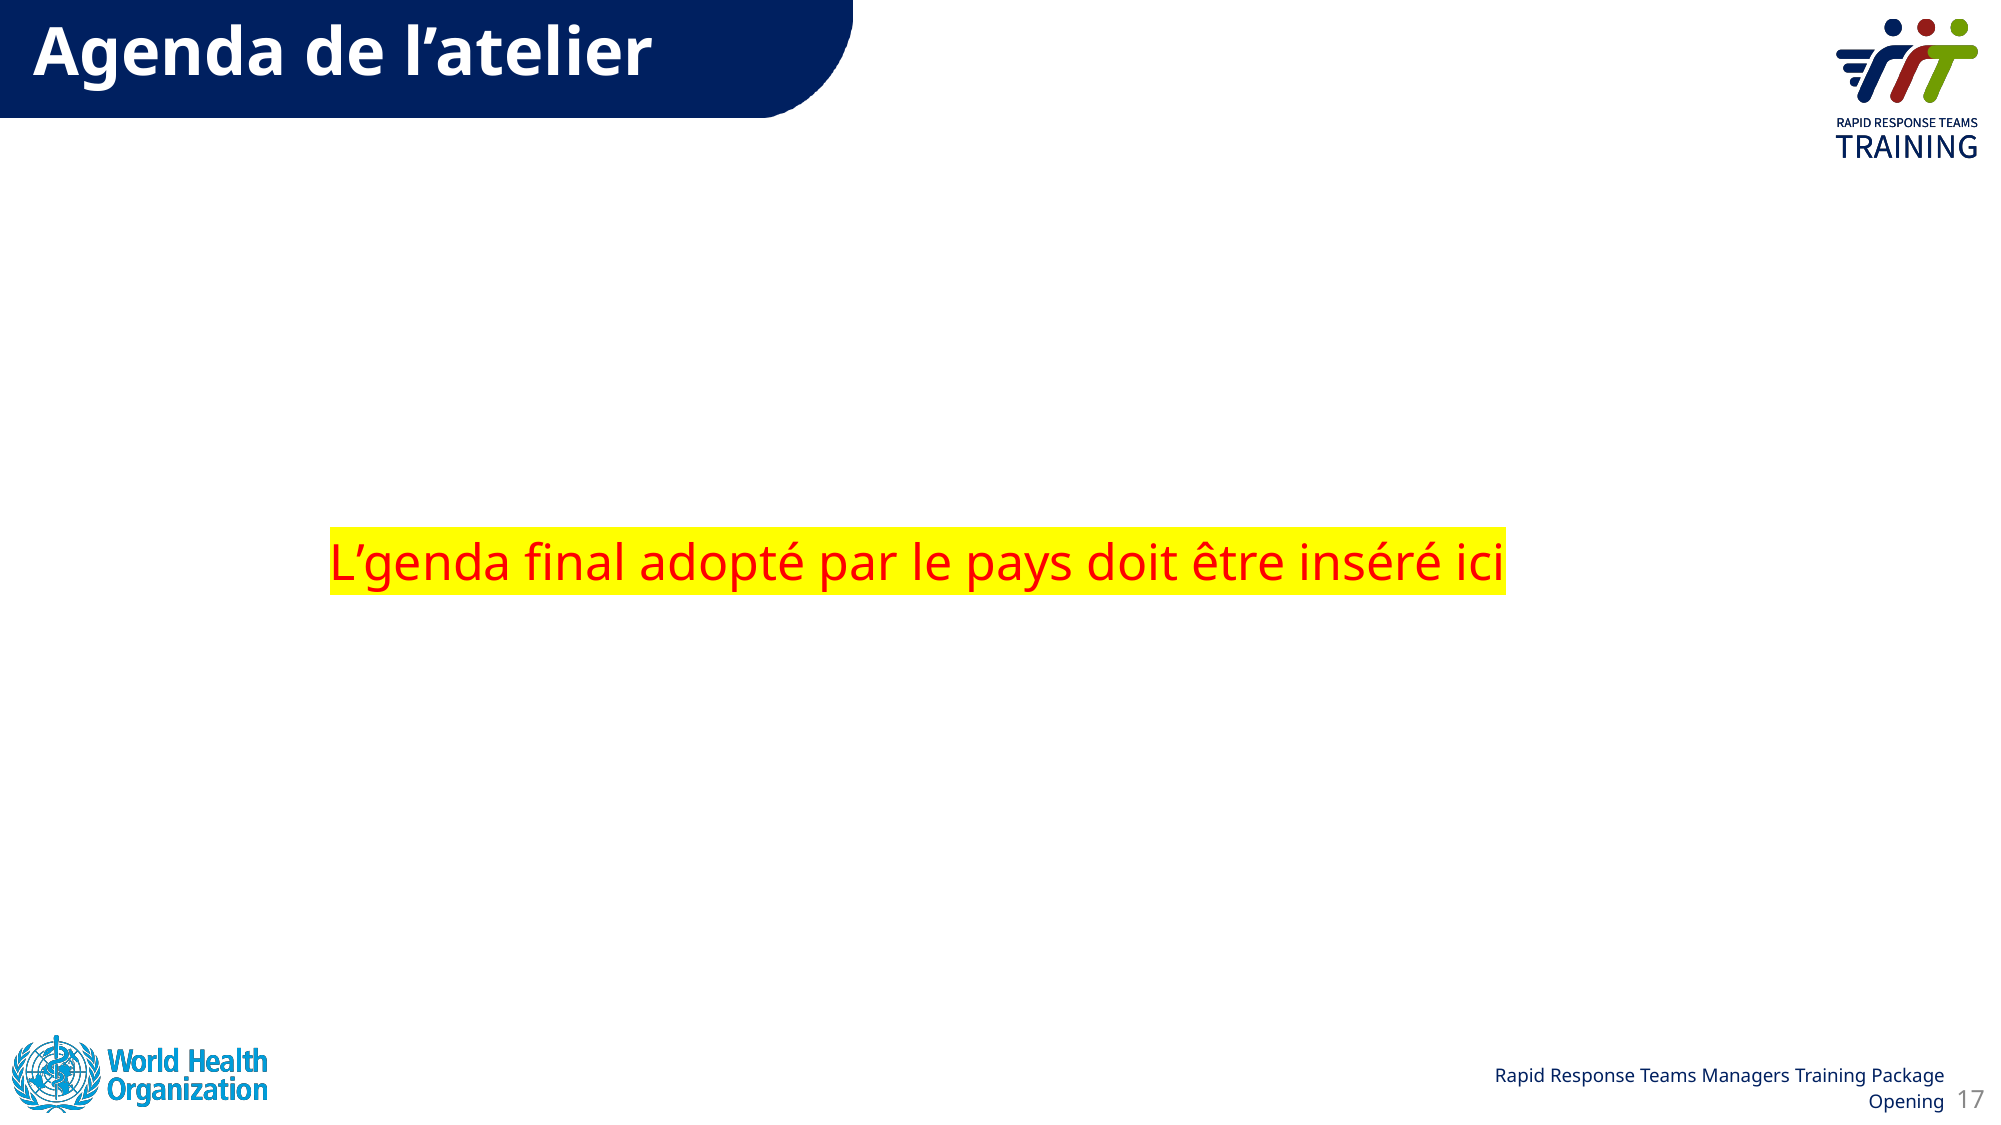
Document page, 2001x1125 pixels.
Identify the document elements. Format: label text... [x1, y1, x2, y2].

picture [46, 1056, 54, 1062]
picture [34, 1054, 43, 1078]
picture [24, 1054, 36, 1087]
text_box 17 [1557, 1076, 1993, 1121]
picture [1835, 19, 1978, 167]
picture [30, 1083, 37, 1091]
text_box Agenda de l’atelier [25, 1, 1123, 97]
picture [22, 1062, 26, 1077]
picture [59, 1035, 267, 1113]
picture [50, 1108, 62, 1113]
picture [0, 0, 853, 118]
text_box L’genda final adopté par le pays doit être inséré ici [322, 523, 1677, 599]
picture [71, 1053, 90, 1091]
picture [12, 1035, 54, 1068]
picture [40, 1062, 47, 1070]
picture [36, 1088, 78, 1105]
picture [12, 1083, 48, 1113]
